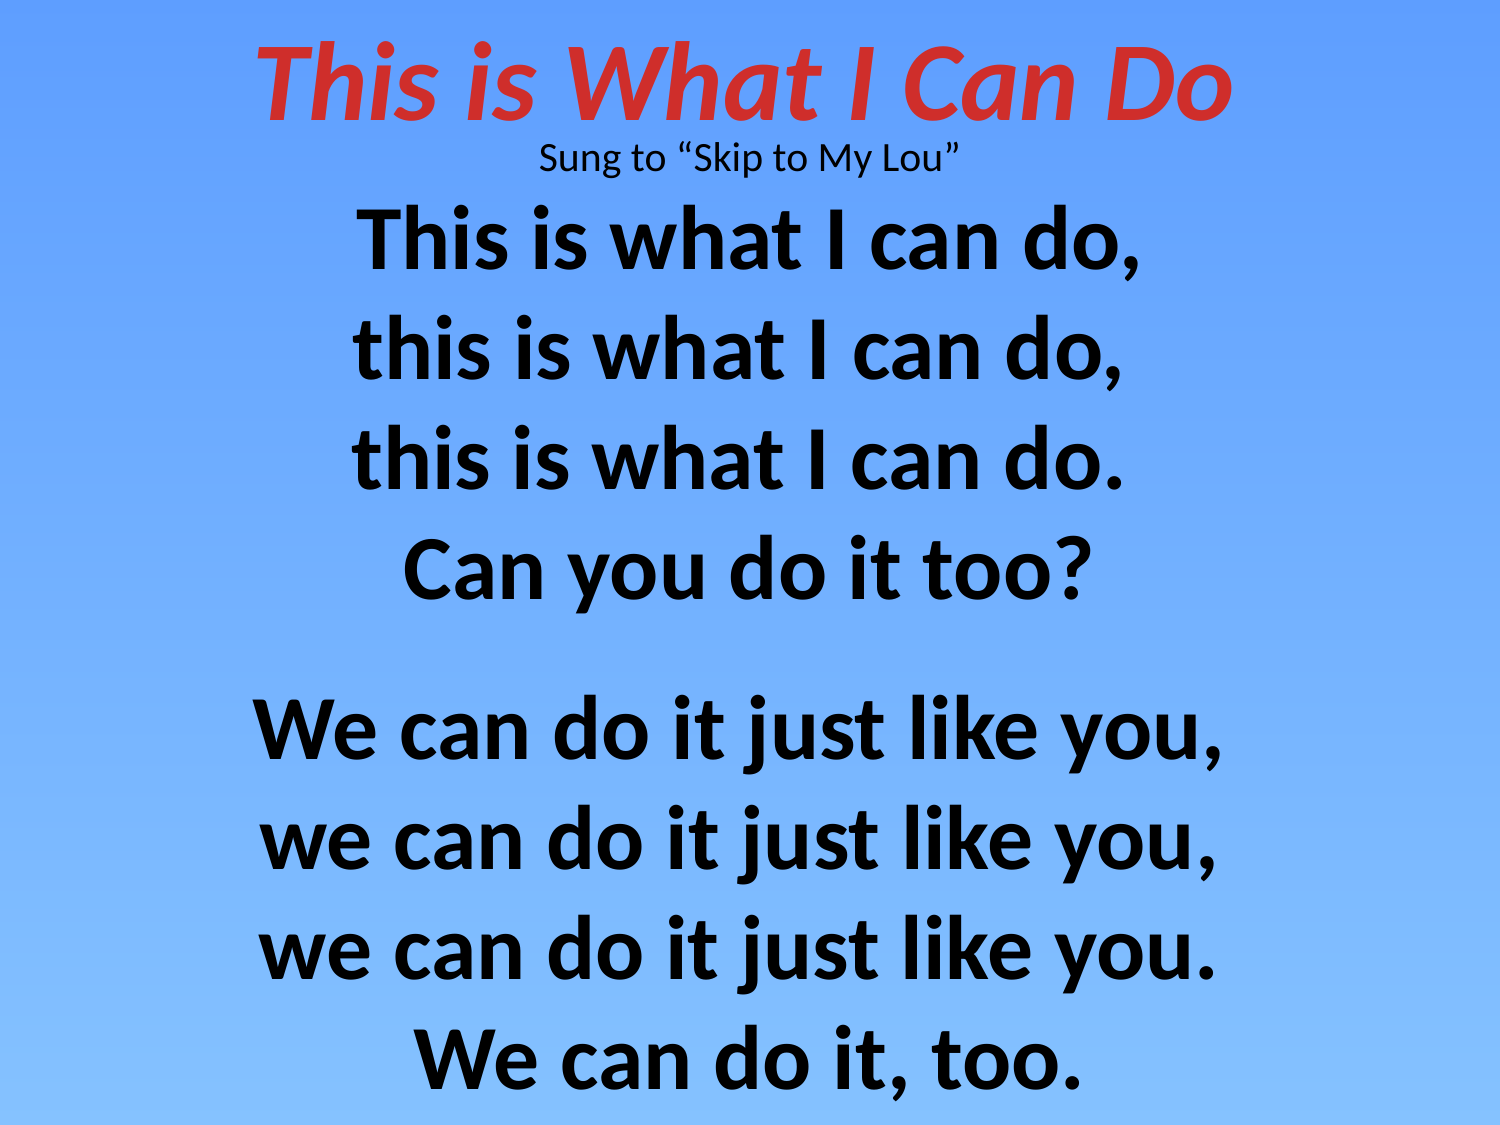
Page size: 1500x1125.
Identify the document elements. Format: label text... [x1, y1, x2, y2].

text_box Sung to “Skip to My Lou” [281, 122, 1219, 188]
text_box This is What I Can Do [237, 0, 1252, 150]
text_box This is what I can do, this is what I can do, this is what I can do. Can you do it too? We can do it just like you, we can do it just like you, we can do it just like you. We can do it, too. [0, 170, 1500, 1116]
